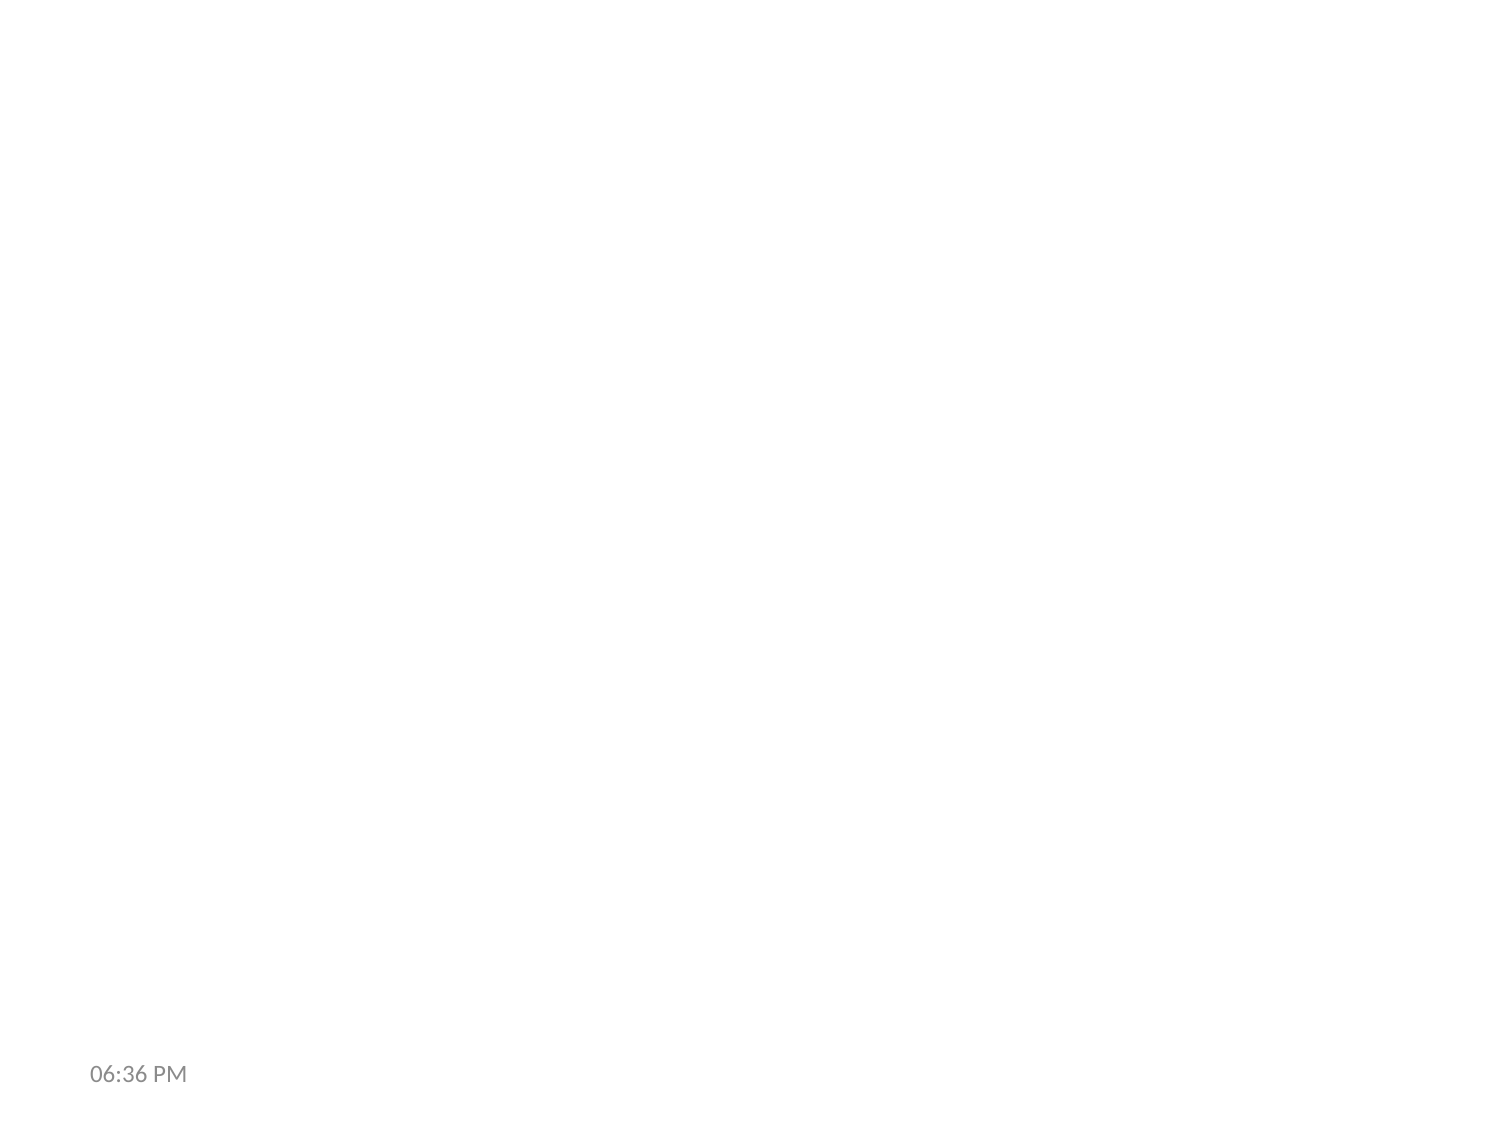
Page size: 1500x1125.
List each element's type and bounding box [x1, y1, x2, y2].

slide_number [75, 1042, 425, 1103]
